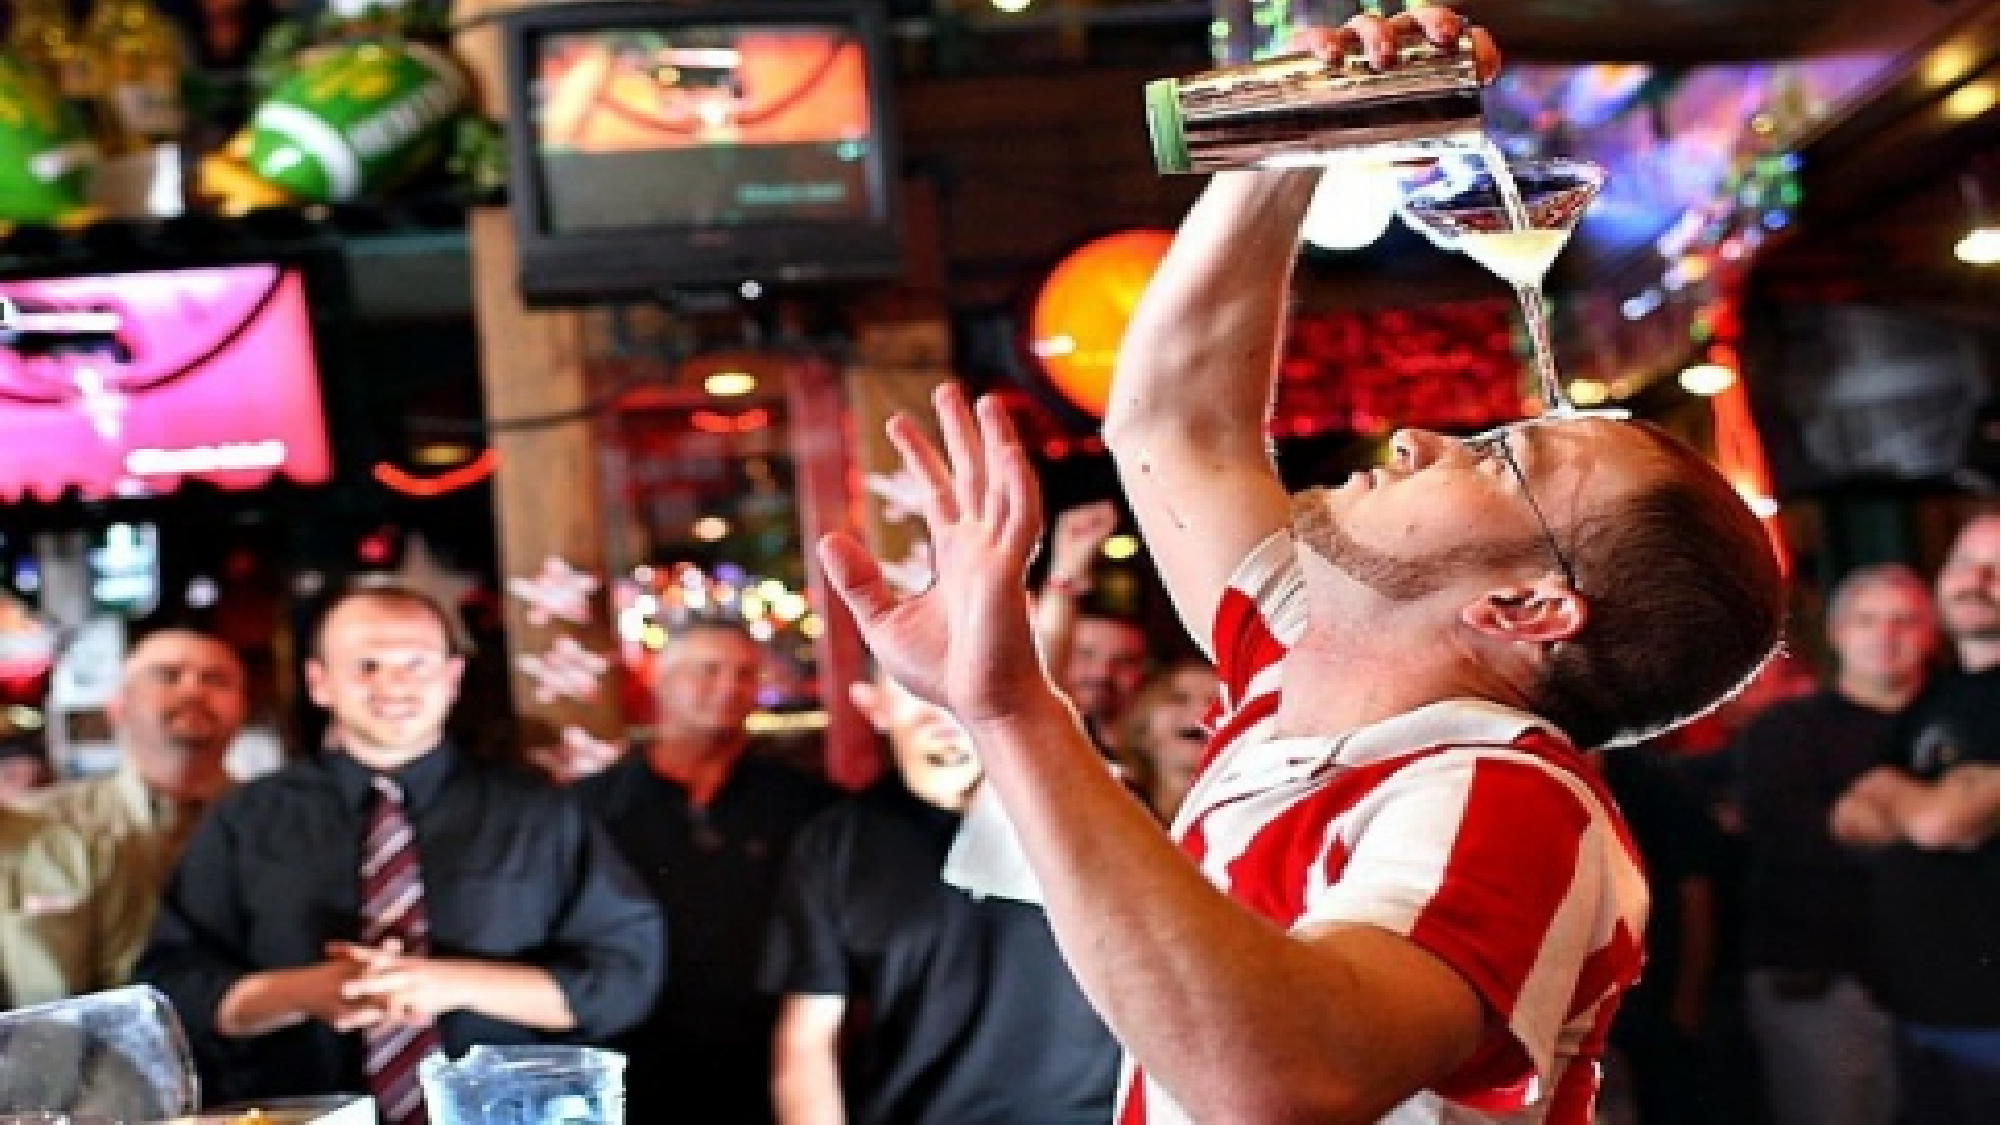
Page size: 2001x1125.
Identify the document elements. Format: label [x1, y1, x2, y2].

list [0, 0, 2000, 1125]
